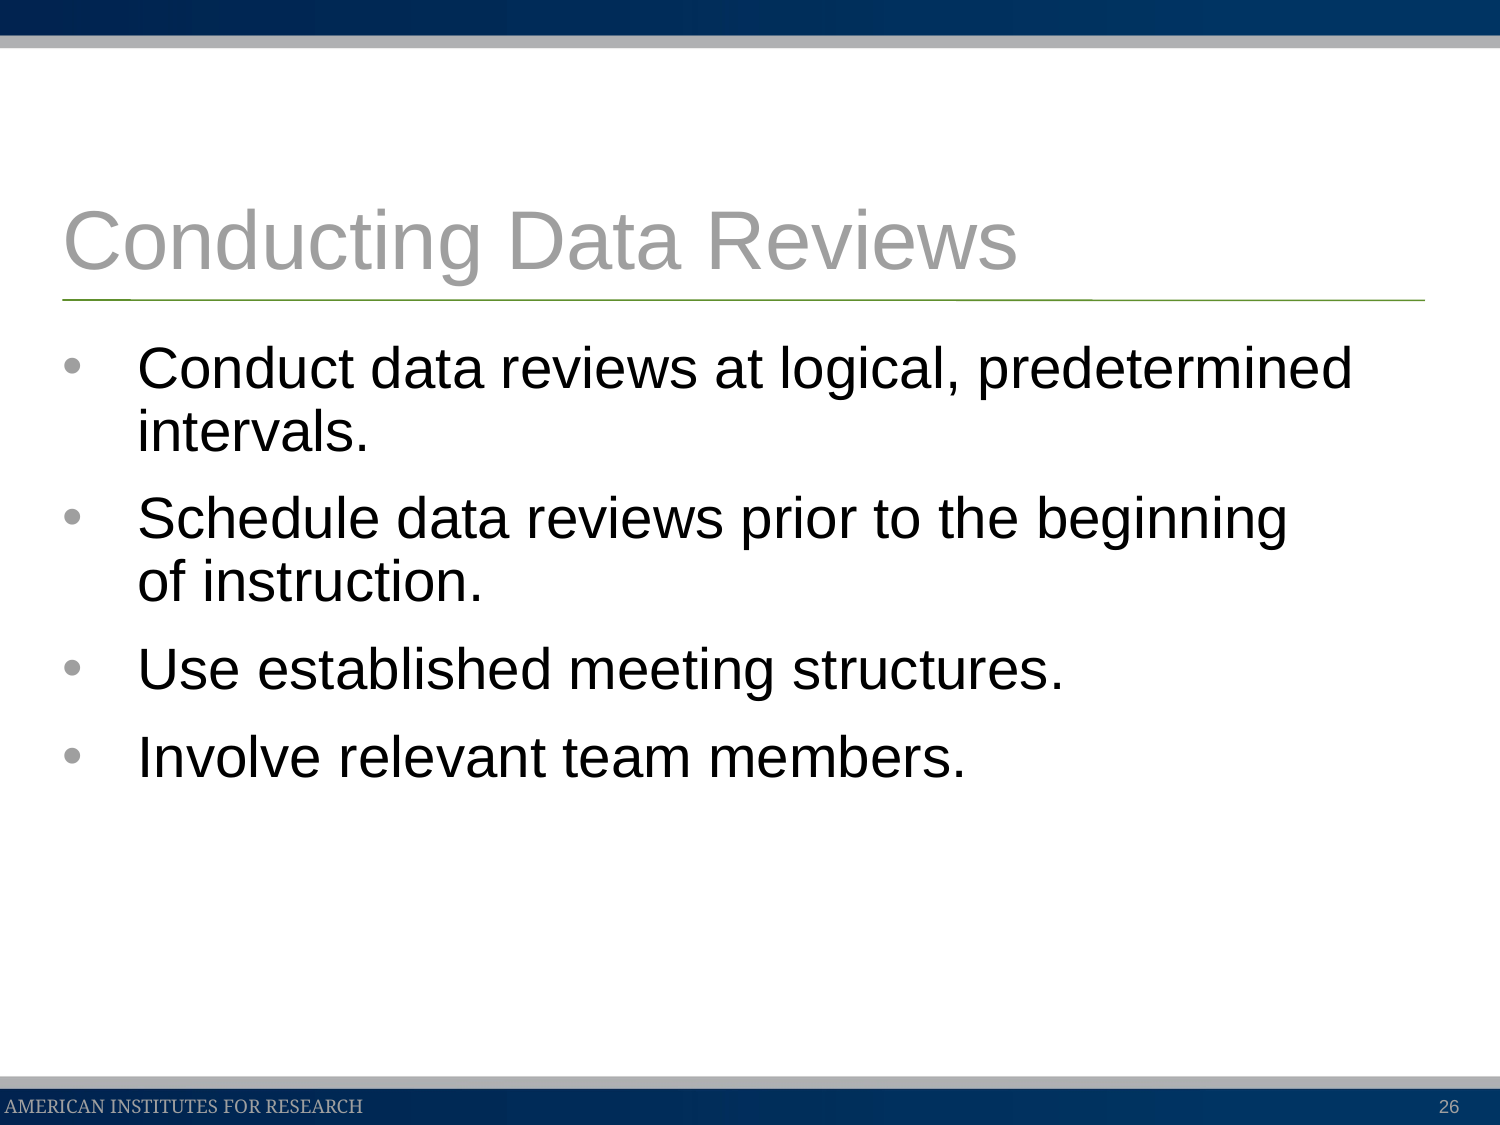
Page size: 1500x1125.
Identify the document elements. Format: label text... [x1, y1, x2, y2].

title Conducting Data Reviews [62, 196, 1426, 288]
slide_number 26 [1438, 1095, 1462, 1118]
picture [0, 0, 1500, 1125]
list Conduct data reviews at logical, predetermined intervals. Schedule data reviews prior to the beginning of instruction. Use established meeting structures. Involve relevant team members. [62, 337, 1426, 938]
